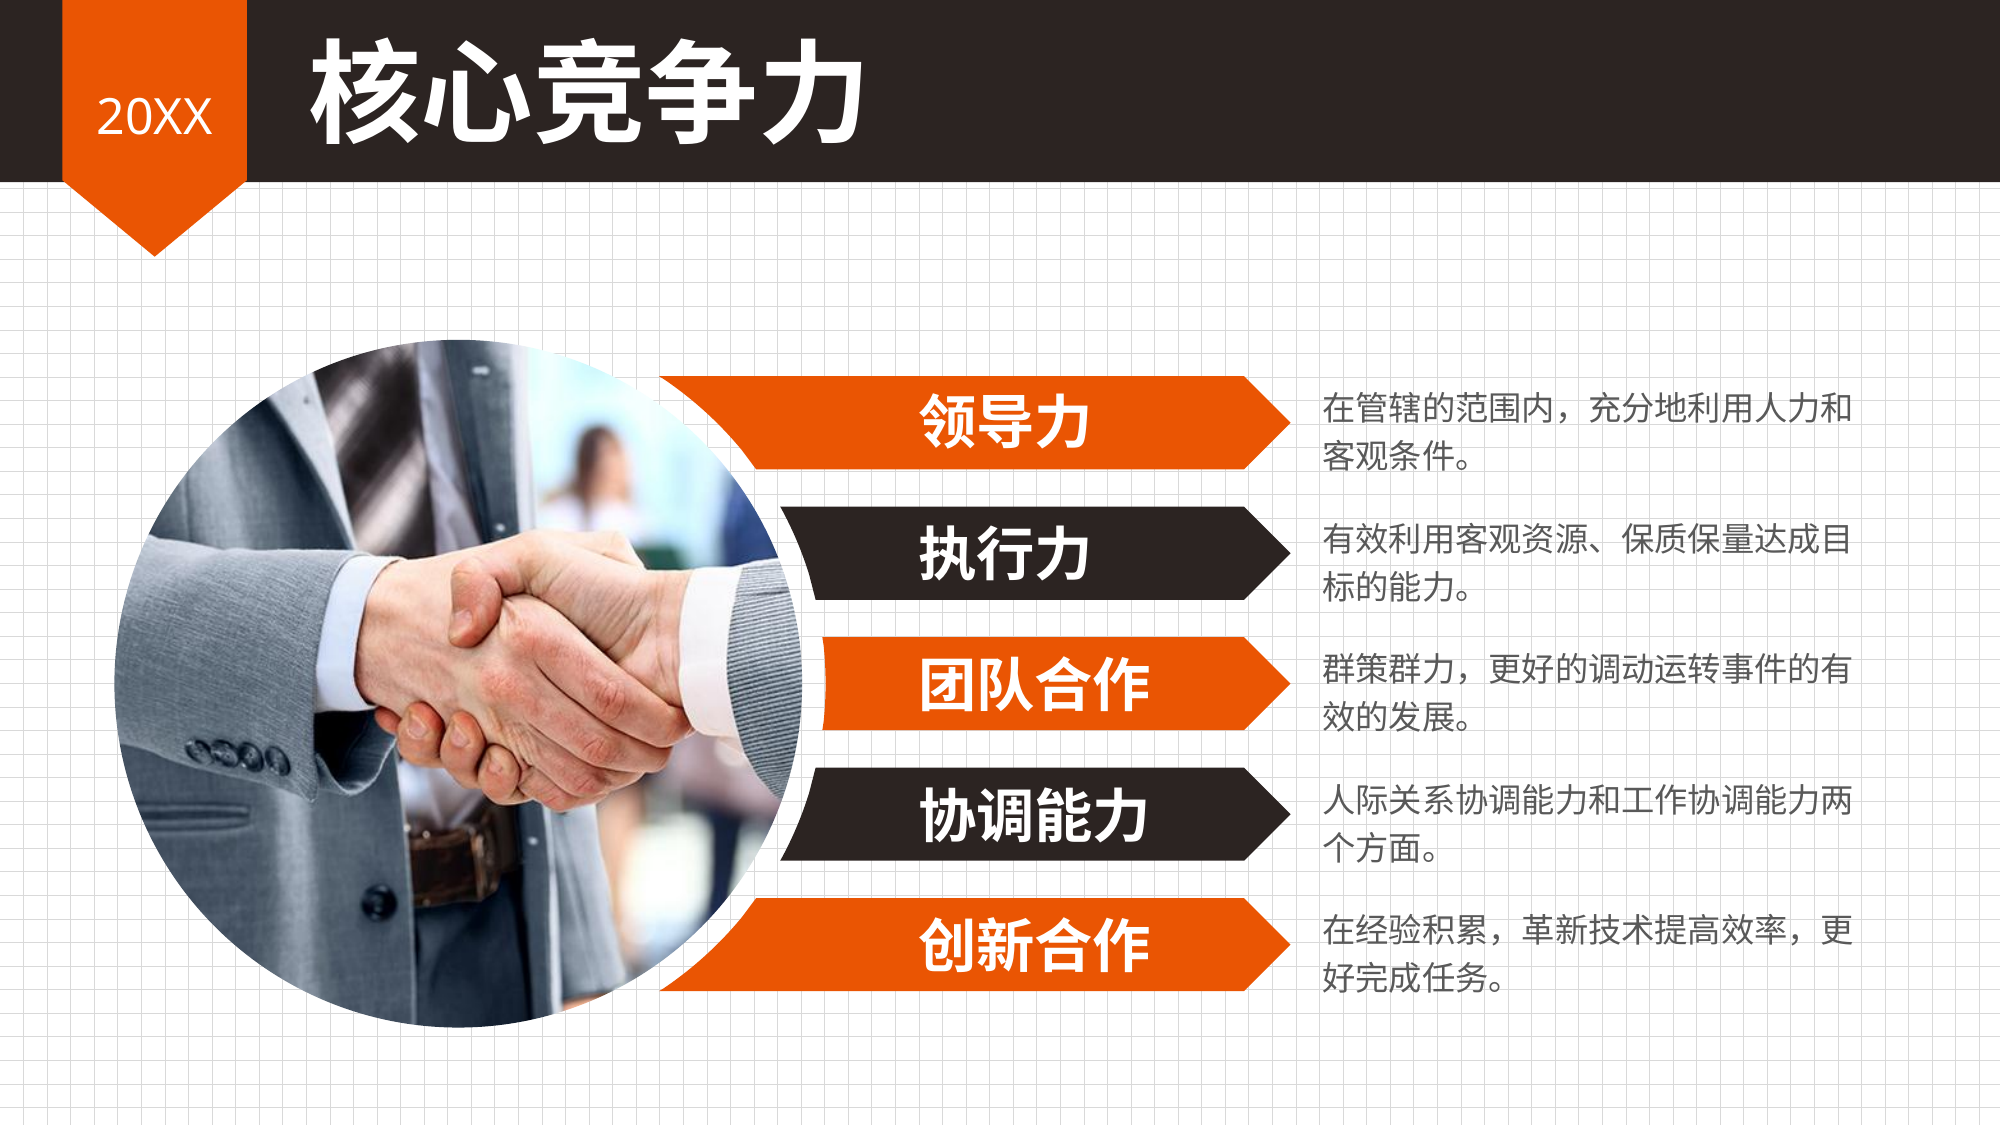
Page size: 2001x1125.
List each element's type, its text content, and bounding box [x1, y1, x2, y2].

text_box [247, 0, 2000, 183]
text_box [658, 376, 1307, 470]
text_box 群策群力，更好的调动运转事件的有效的发展。 [1322, 640, 1882, 737]
text_box 人际关系协调能力和工作协调能力两个方面。 [1322, 771, 1882, 867]
text_box 在经验积累，革新技术提高效率，更好完成任务。 [1322, 901, 1882, 998]
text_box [658, 898, 1307, 992]
text_box [0, 0, 62, 183]
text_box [780, 506, 1307, 600]
text_box 有效利用客观资源、保质保量达成目标的能力。 [1322, 510, 1882, 606]
text_box 20XX [81, 77, 228, 152]
text_box 在管辖的范围内，充分地利用人力和客观条件。 [1322, 379, 1882, 476]
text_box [780, 767, 1307, 861]
text_box [61, 0, 248, 259]
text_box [822, 637, 1297, 731]
text_box 核心竞争力 [296, 16, 992, 163]
text_box [113, 338, 804, 1029]
